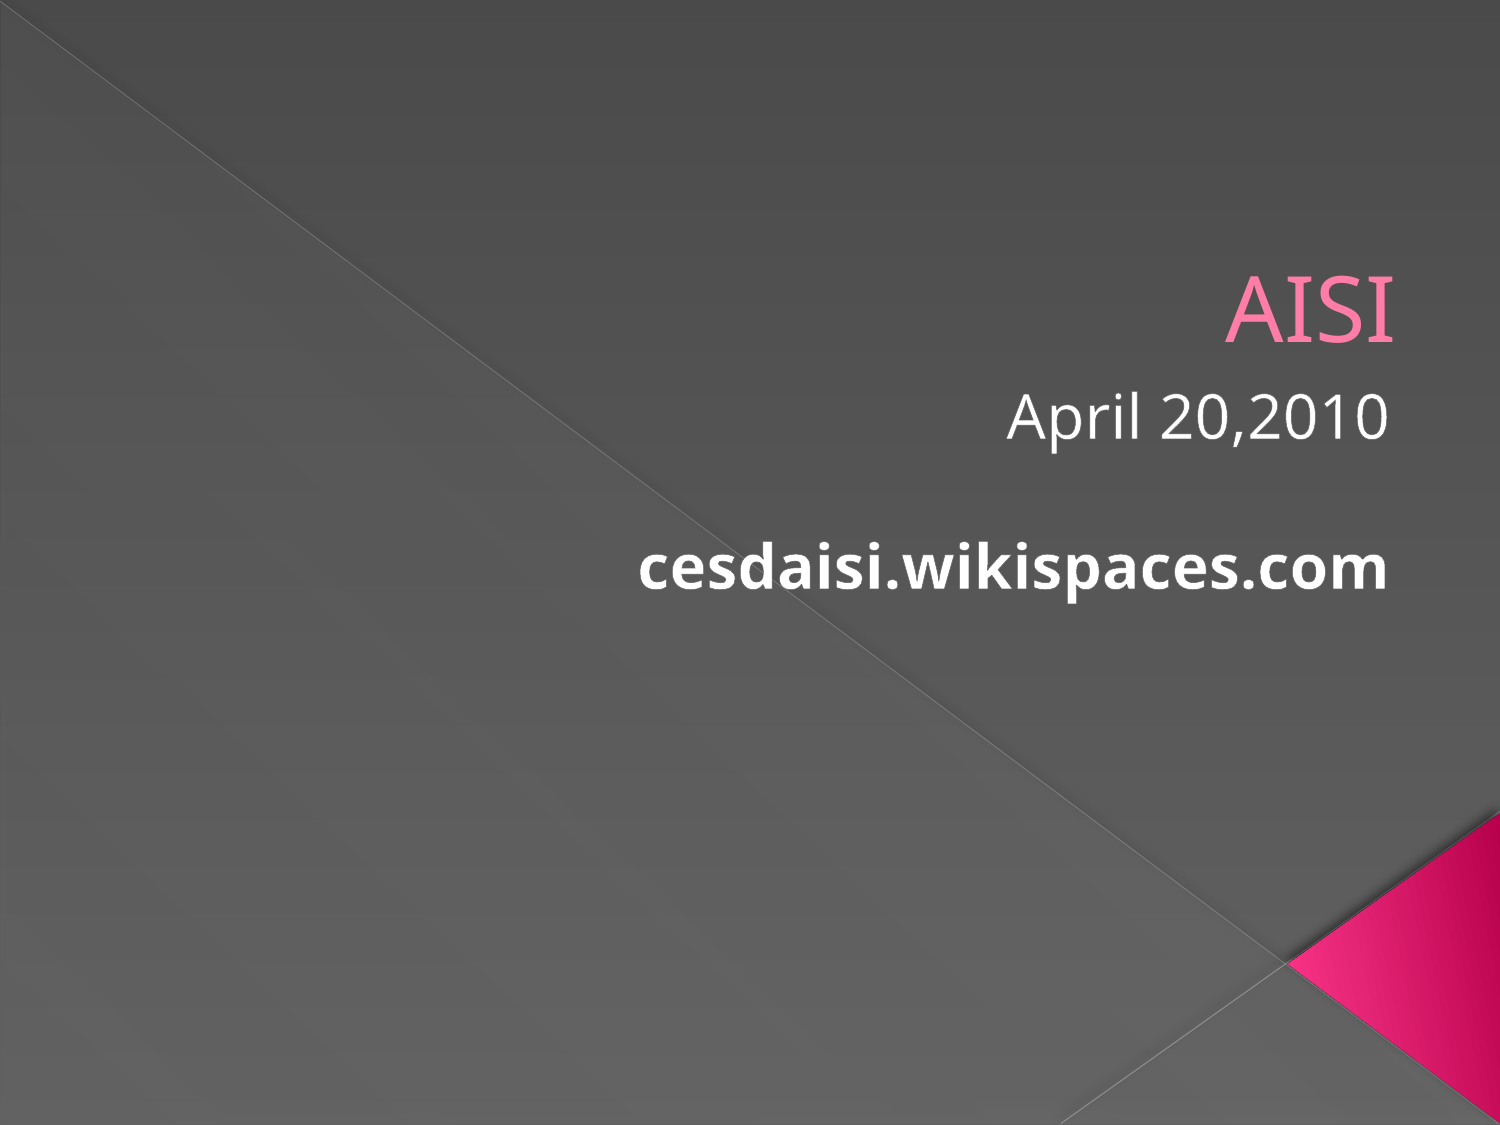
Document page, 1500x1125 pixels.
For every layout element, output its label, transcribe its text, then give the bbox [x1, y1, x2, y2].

title AISI [88, 127, 1412, 369]
subtitle April 20,2010 cesdaisi.wikispaces.com [88, 369, 1412, 657]
